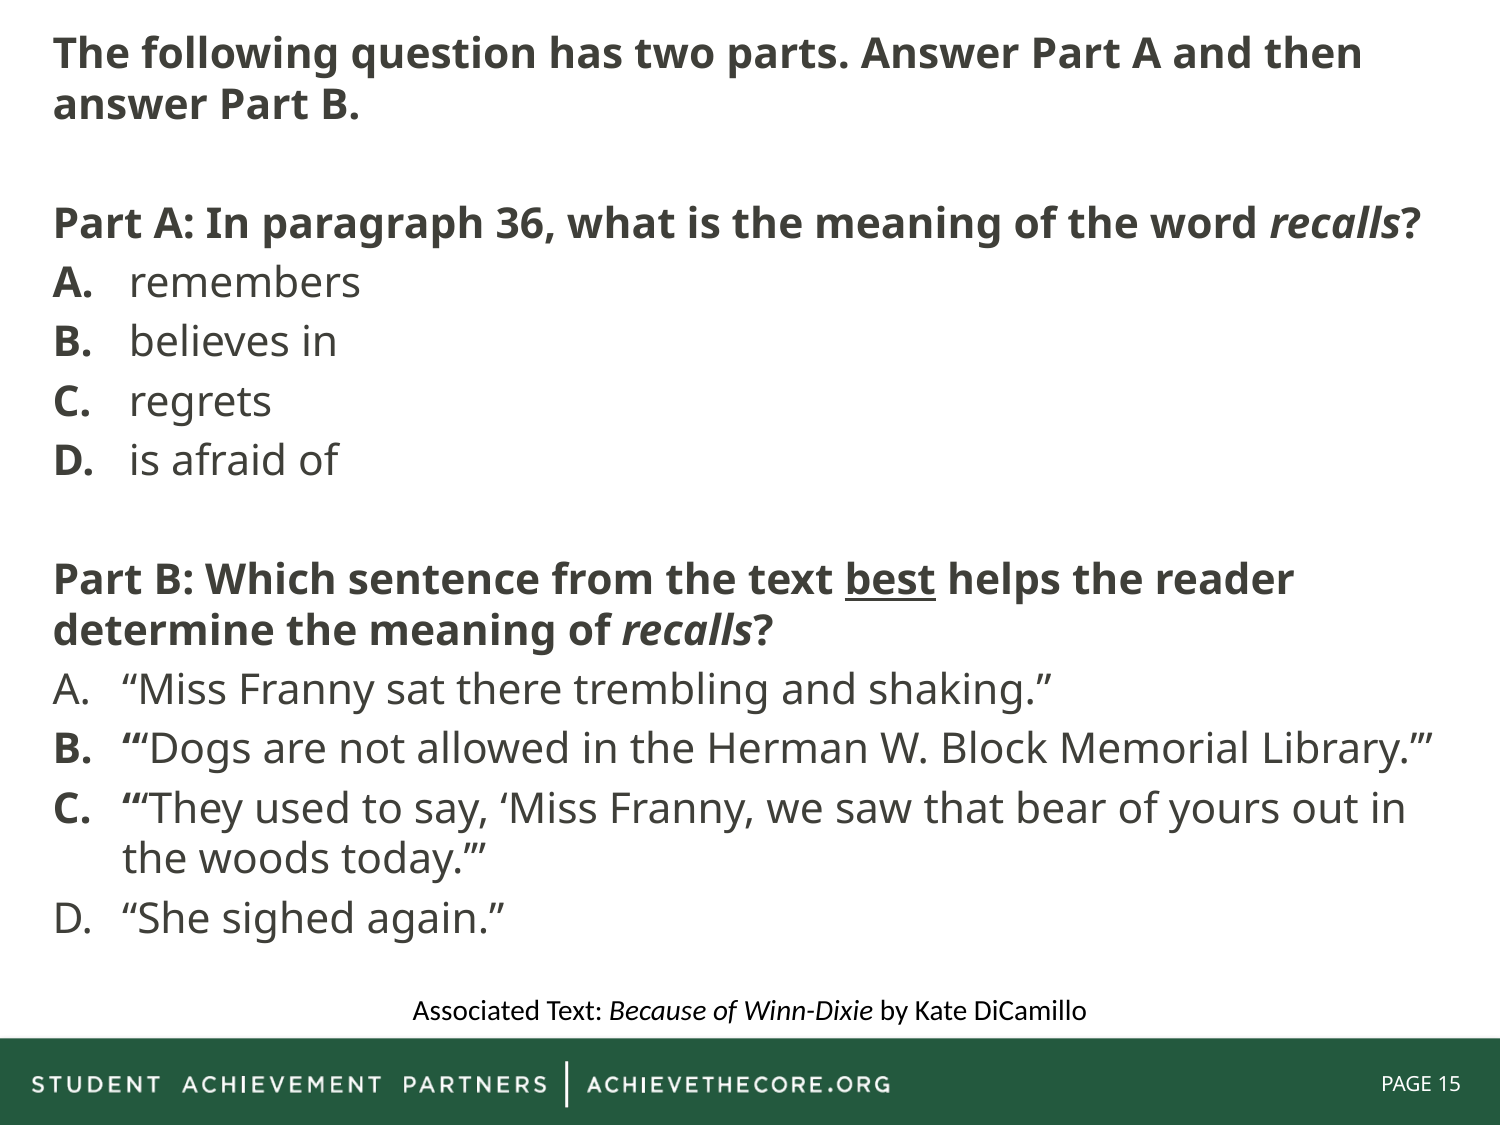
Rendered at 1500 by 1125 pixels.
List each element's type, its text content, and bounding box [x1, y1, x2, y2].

text_box Associated Text: Because of Winn-Dixie by Kate DiCamillo [37, 984, 1463, 1034]
list The following question has two parts. Answer Part A and then answer Part B. Part A: In paragraph 36, what is the meaning of the word recalls? A. remembers B. believes in C. regrets D. is afraid of Part B: Which sentence from the text best helps the reader determine the meaning of recalls? “Miss Franny sat there trembling and shaking.” “‘Dogs are not allowed in the Herman W. Block Memorial Library.’” “‘They used to say, ‘Miss Franny, we saw that bear of yours out in the woods today.’” “She sighed again.” [37, 18, 1463, 979]
